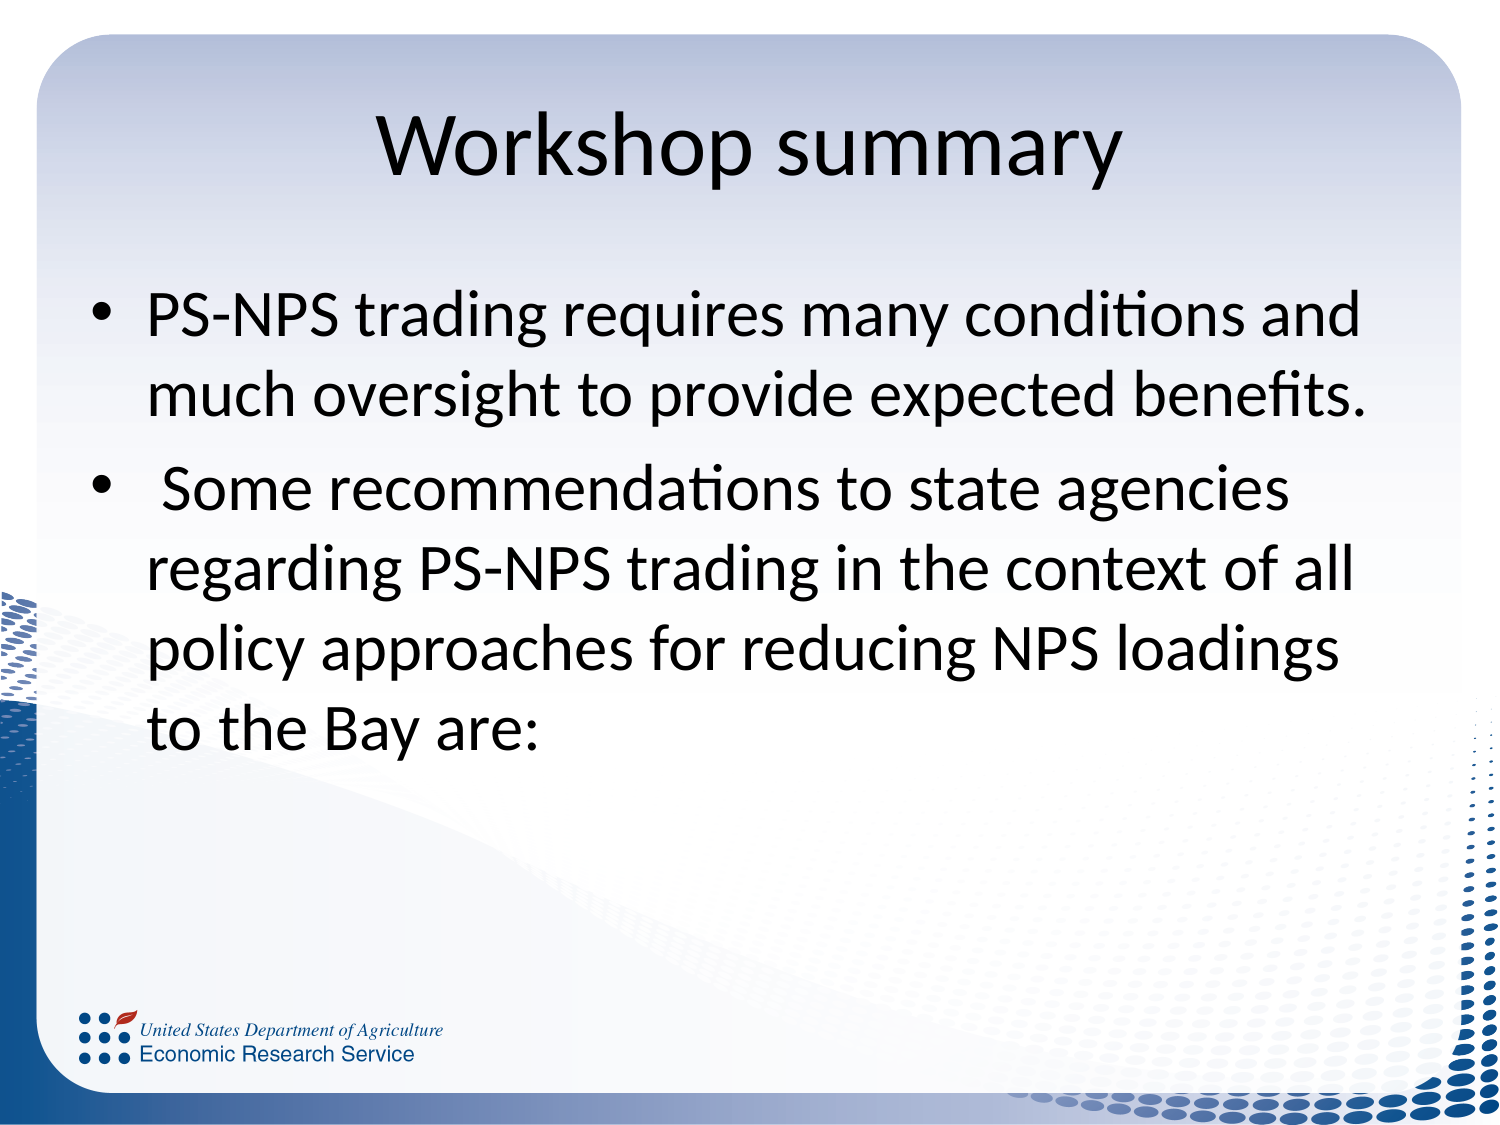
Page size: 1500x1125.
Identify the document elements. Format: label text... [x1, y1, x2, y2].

title Workshop summary [75, 45, 1425, 233]
picture [0, 0, 1500, 1125]
list PS-NPS trading requires many conditions and much oversight to provide expected benefits. Some recommendations to state agencies regarding PS-NPS trading in the context of all policy approaches for reducing NPS loadings to the Bay are: [75, 262, 1425, 1005]
